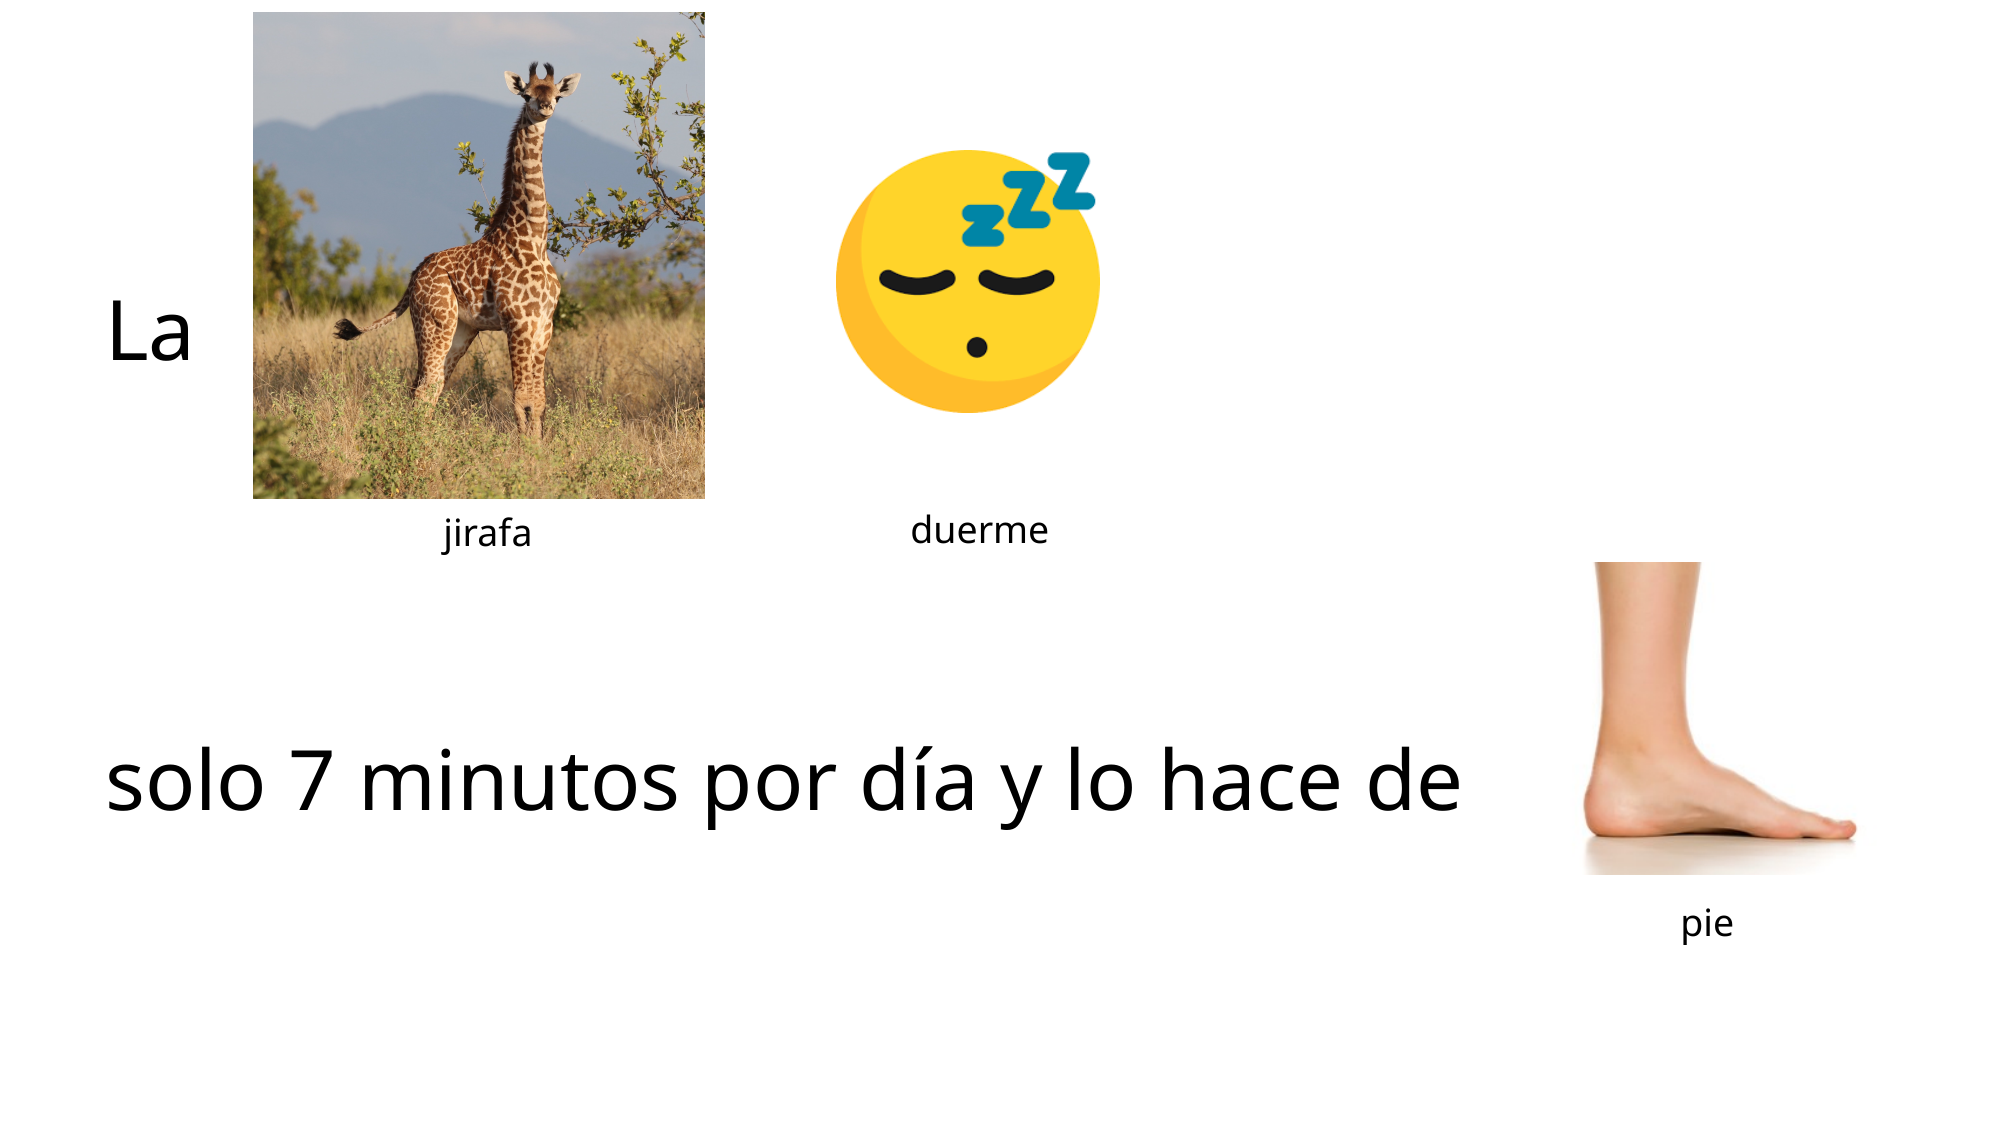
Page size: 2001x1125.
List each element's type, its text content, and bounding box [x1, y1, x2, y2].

text_box duerme [895, 498, 1085, 559]
picture [1551, 562, 1880, 875]
picture [836, 150, 1100, 414]
picture [253, 12, 705, 499]
text_box pie [1665, 891, 1766, 952]
text_box jirafa [428, 501, 567, 562]
title La solo 7 minutos por día y lo hace de [90, 59, 1863, 1058]
